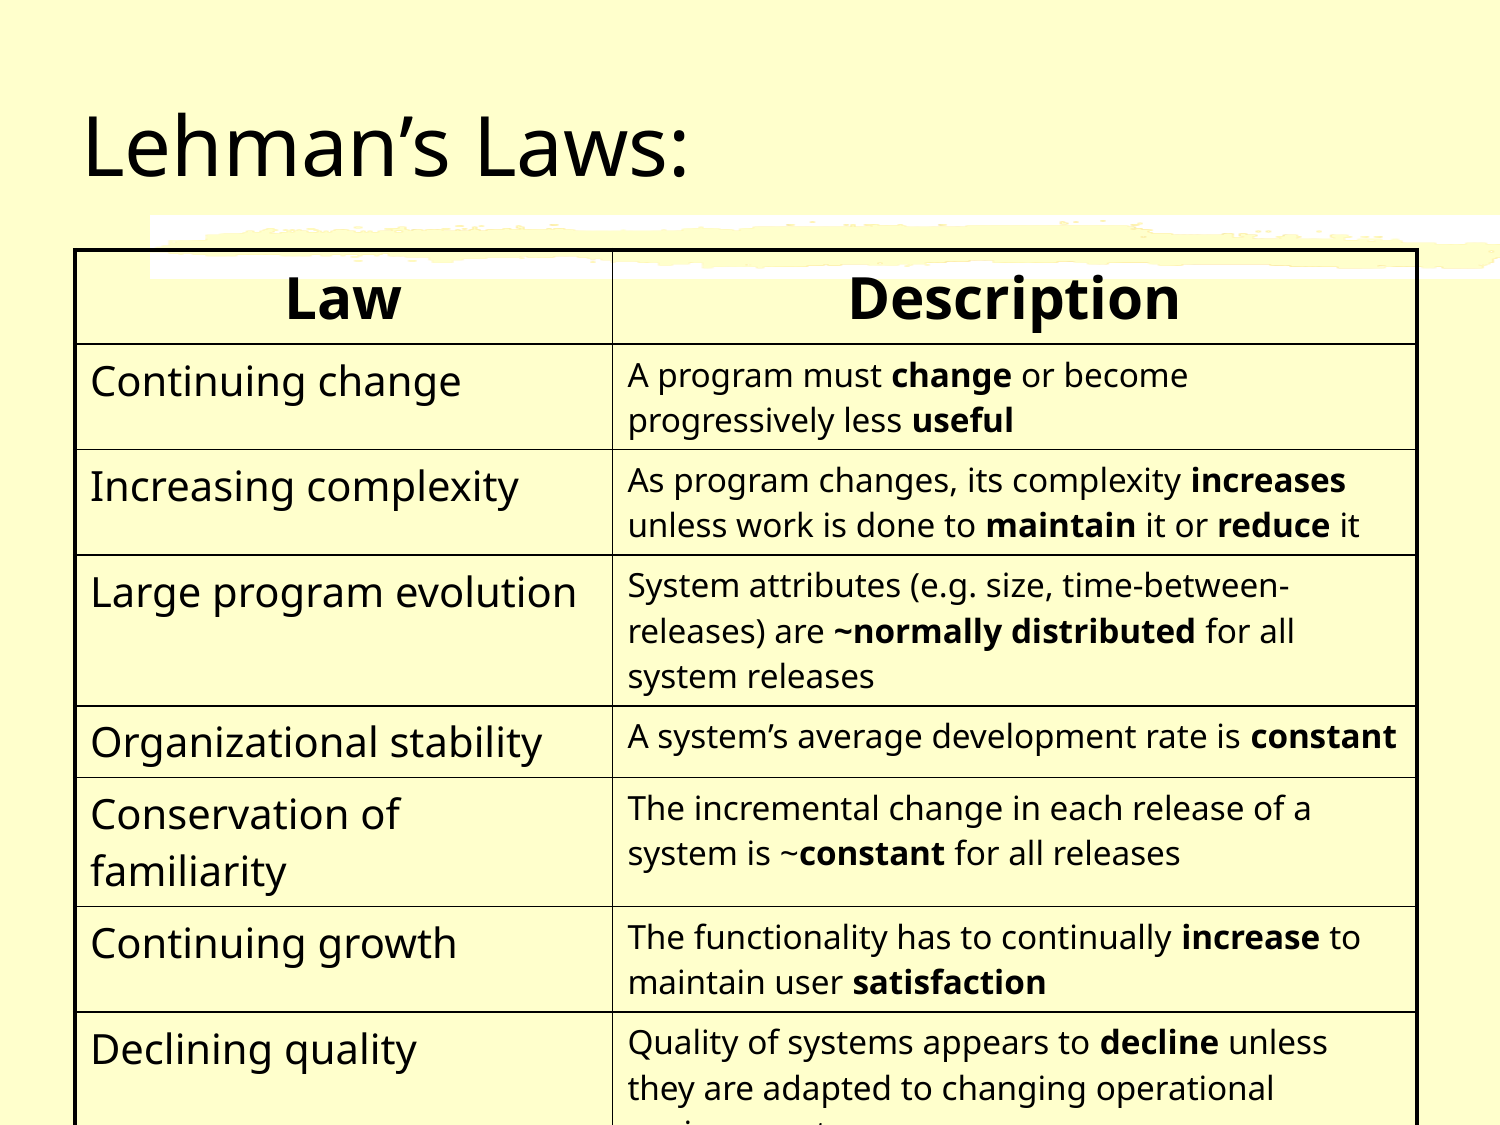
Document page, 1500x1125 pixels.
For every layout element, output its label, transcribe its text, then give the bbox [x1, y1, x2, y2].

table_cell System attributes (e.g. size, time-between-releases) are ~normally distributed for all system releases [613, 556, 1415, 705]
table_cell Large program evolution [77, 556, 612, 705]
table_cell Increasing complexity [77, 450, 612, 554]
table_cell A program must change or become progressively less useful [613, 345, 1415, 449]
table_cell Continuing change [77, 345, 612, 449]
table_cell Organizational stability [77, 707, 612, 777]
table_cell The functionality has to continually increase to maintain user satisfaction [613, 907, 1415, 1011]
table_header Description [613, 252, 1415, 343]
table_cell A system’s average development rate is constant [613, 707, 1415, 777]
table_cell As program changes, its complexity increases unless work is done to maintain it or reduce it [613, 450, 1415, 554]
title Lehman’s Laws: [66, 37, 1342, 200]
table_cell Continuing growth [77, 907, 612, 1011]
table_cell The incremental change in each release of a system is ~constant for all releases [613, 778, 1415, 906]
table_cell Declining quality [77, 1013, 612, 1125]
table_cell Conservation of familiarity [77, 778, 612, 906]
table_cell Quality of systems appears to decline unless they are adapted to changing operational environments [613, 1013, 1415, 1125]
table_header Law [77, 252, 612, 343]
